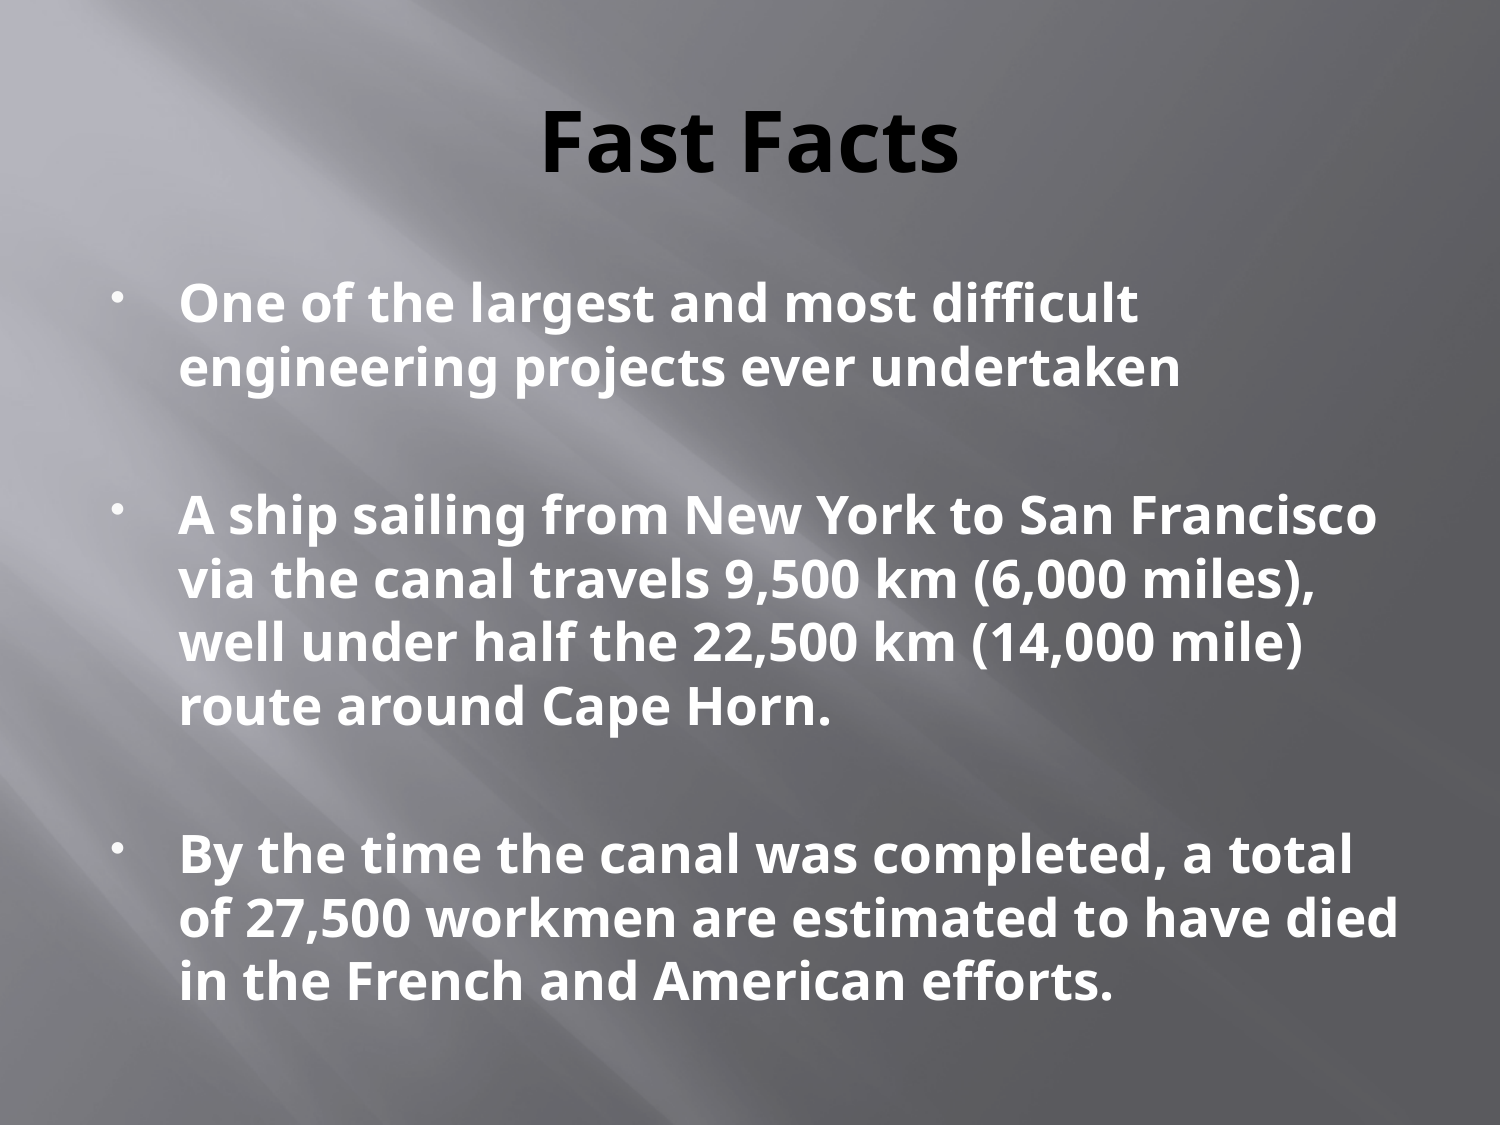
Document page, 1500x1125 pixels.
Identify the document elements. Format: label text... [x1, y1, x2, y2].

list One of the largest and most difficult engineering projects ever undertaken A ship sailing from New York to San Francisco via the canal travels 9,500 km (6,000 miles), well under half the 22,500 km (14,000 mile) route around Cape Horn. By the time the canal was completed, a total of 27,500 workmen are estimated to have died in the French and American efforts. [75, 262, 1425, 1035]
title Fast Facts [75, 45, 1425, 233]
